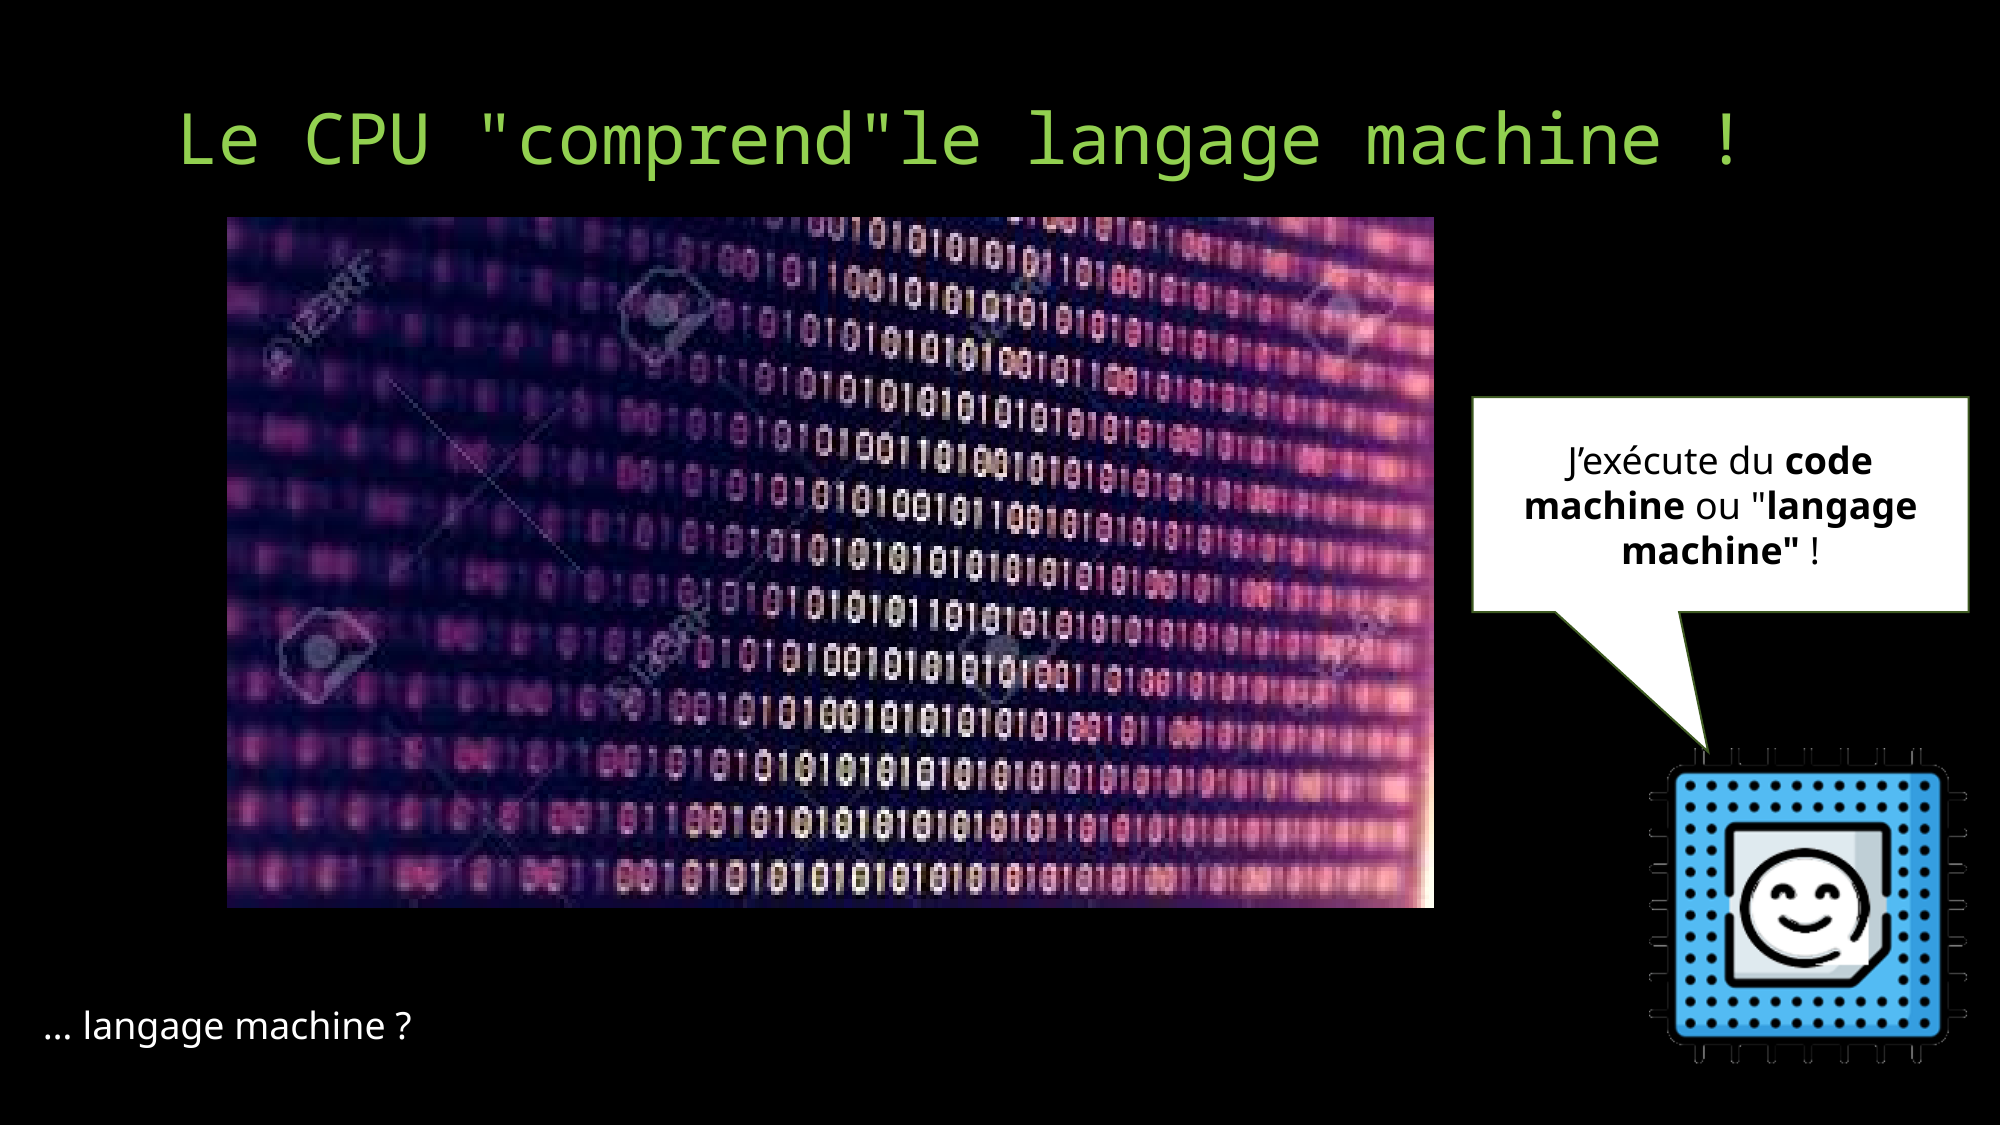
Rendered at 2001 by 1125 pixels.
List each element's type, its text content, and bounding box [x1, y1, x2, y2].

picture [227, 217, 1434, 908]
text_box … langage machine ? [28, 994, 427, 1054]
picture [1649, 748, 1969, 1067]
text_box J’exécute du code machine ou "langage machine" ! [1471, 396, 1970, 748]
title Le CPU "comprend"le langage machine ! [161, 70, 1816, 188]
